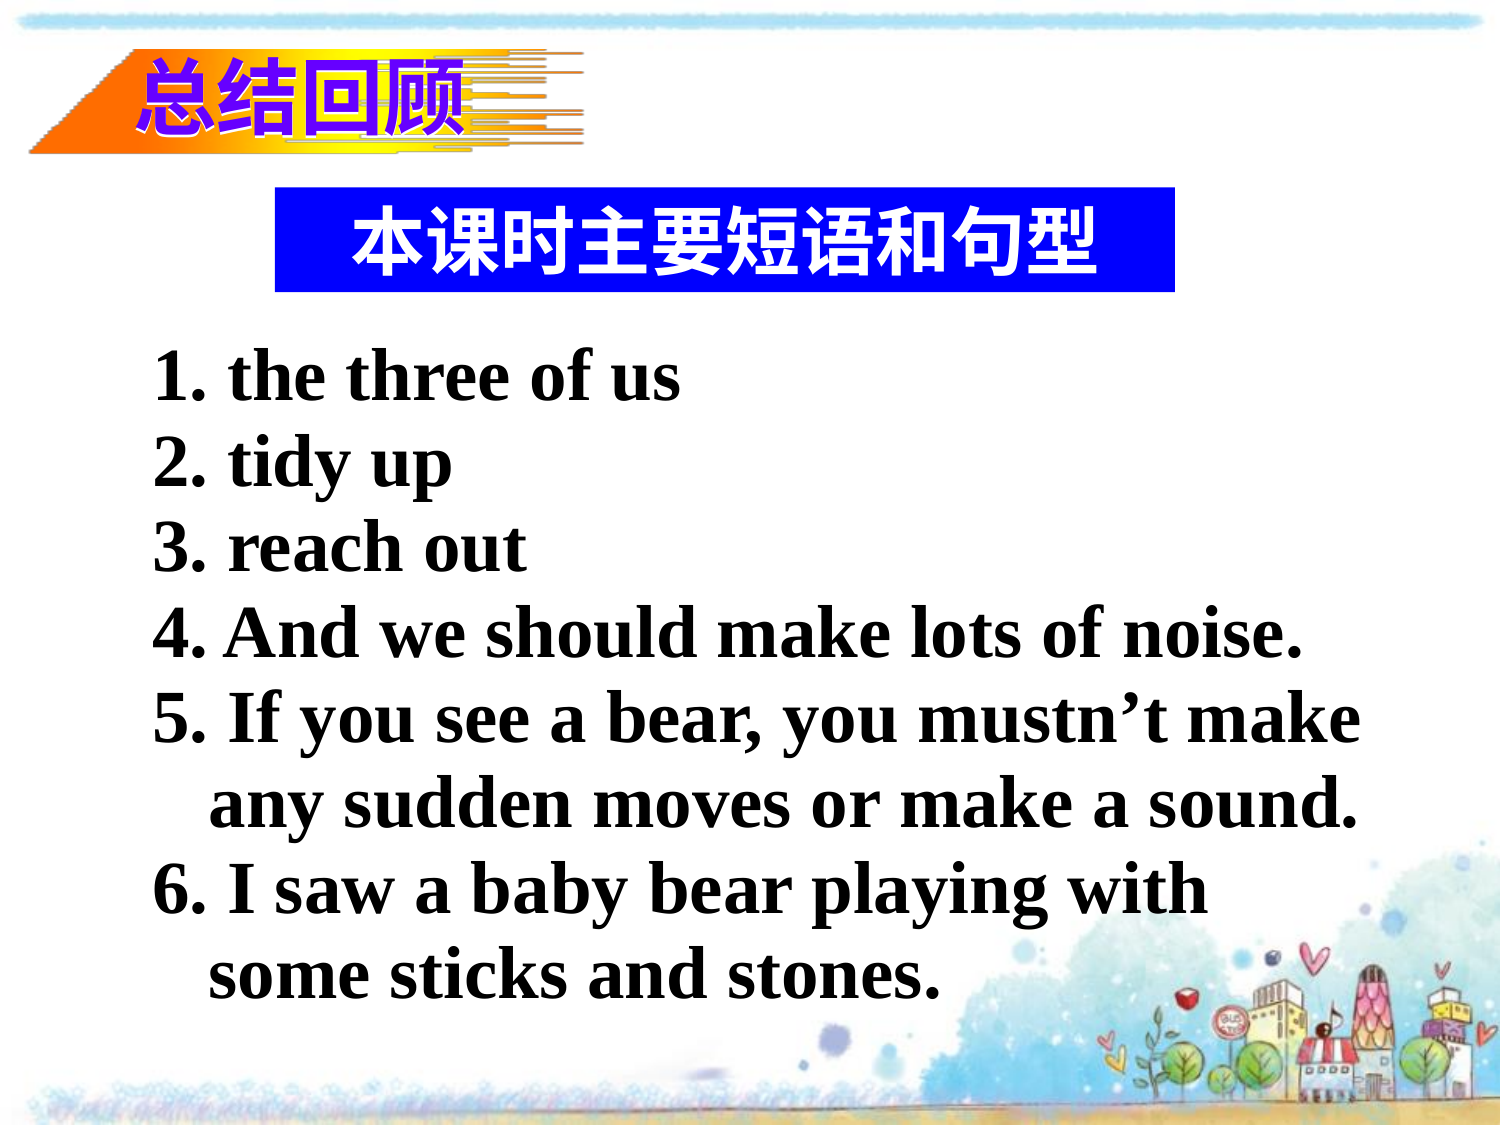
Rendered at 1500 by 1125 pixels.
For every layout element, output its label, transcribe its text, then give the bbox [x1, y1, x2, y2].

text_box 本课时主要短语和句型 [274, 187, 1175, 293]
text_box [20, 37, 588, 156]
picture [0, 0, 1500, 1125]
text_box 1. the three of us 2. tidy up 3. reach out 4. And we should make lots of noise. 5. If you see a bear, you mustn’t make any sudden moves or make a sound. 6. I saw a baby bear playing with some sticks and stones. [137, 324, 1392, 1024]
